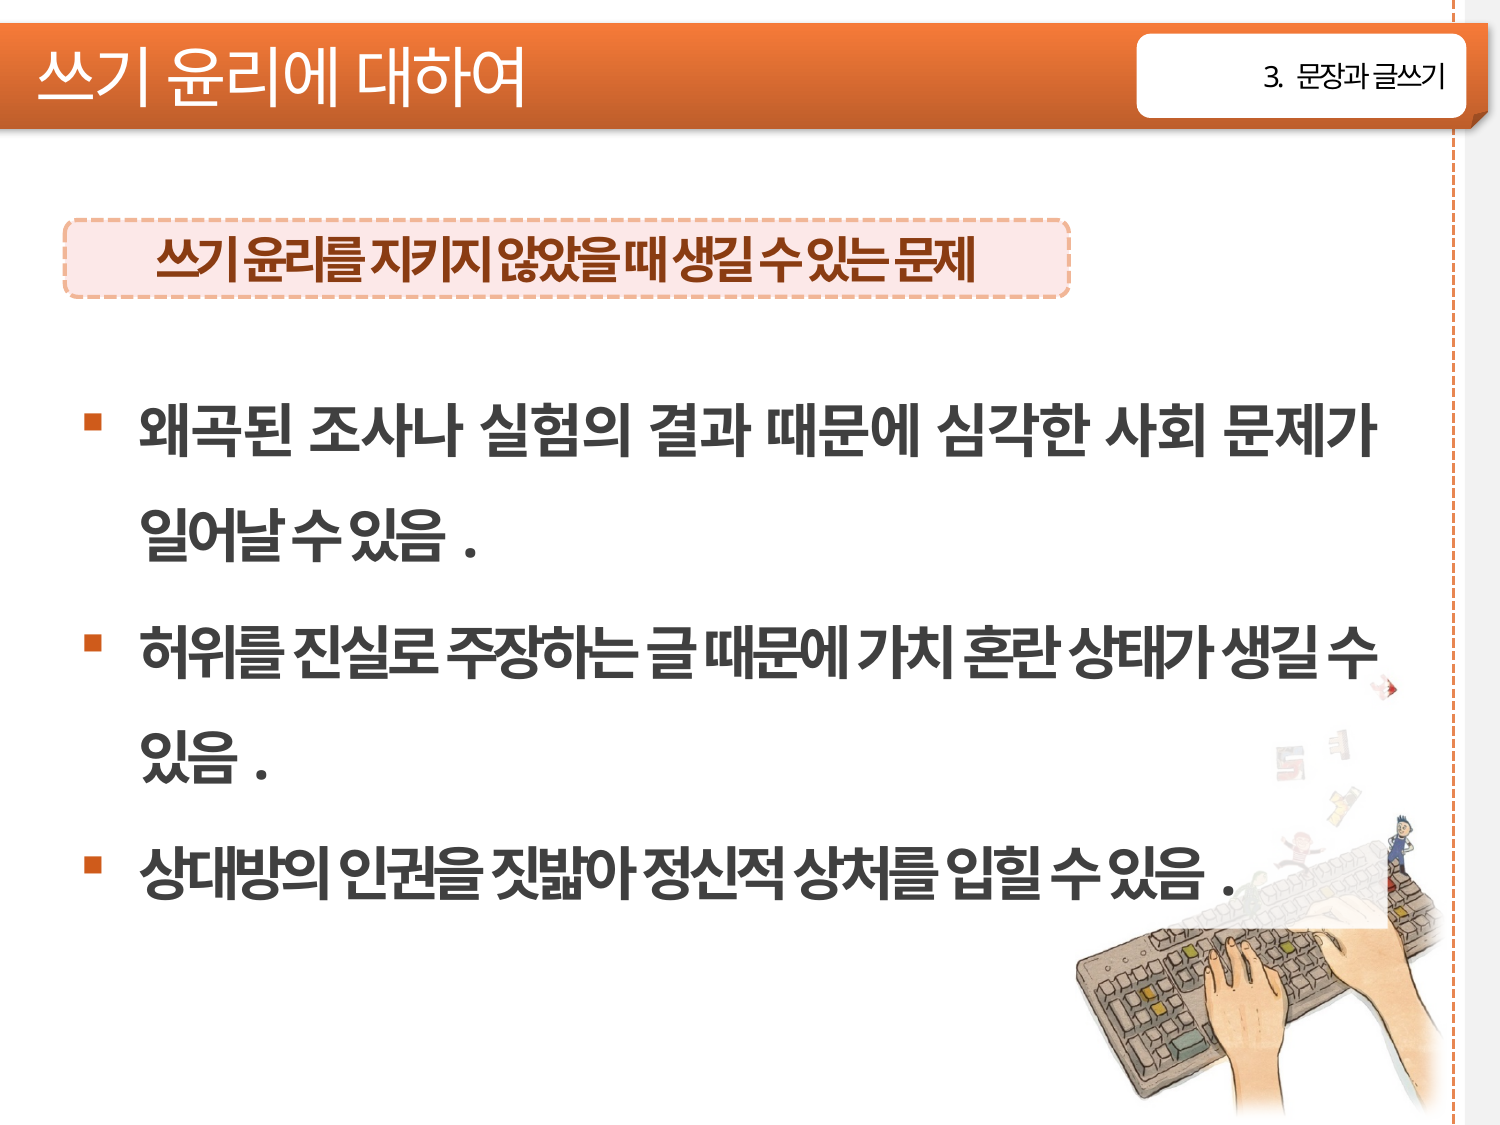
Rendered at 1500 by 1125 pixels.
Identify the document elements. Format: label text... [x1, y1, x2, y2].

picture [1045, 632, 1448, 1121]
text_box 쓰기 윤리를 지키지 않았을 때 생길 수 있는 문제 [62, 217, 1071, 299]
list 쓰기 윤리에 대하여 [0, 23, 1211, 129]
text_box 3. 문장과 글쓰기 [1134, 31, 1469, 121]
text_box 왜곡된 조사나 실험의 결과 때문에 심각한 사회 문제가 일어날 수 있음. 허위를 진실로 주장하는 글 때문에 가치 혼란 상태가 생길 수 있음. 상대방의 인권을 짓밟아 정신적 상처를 입힐 수 있음. [64, 338, 1388, 929]
